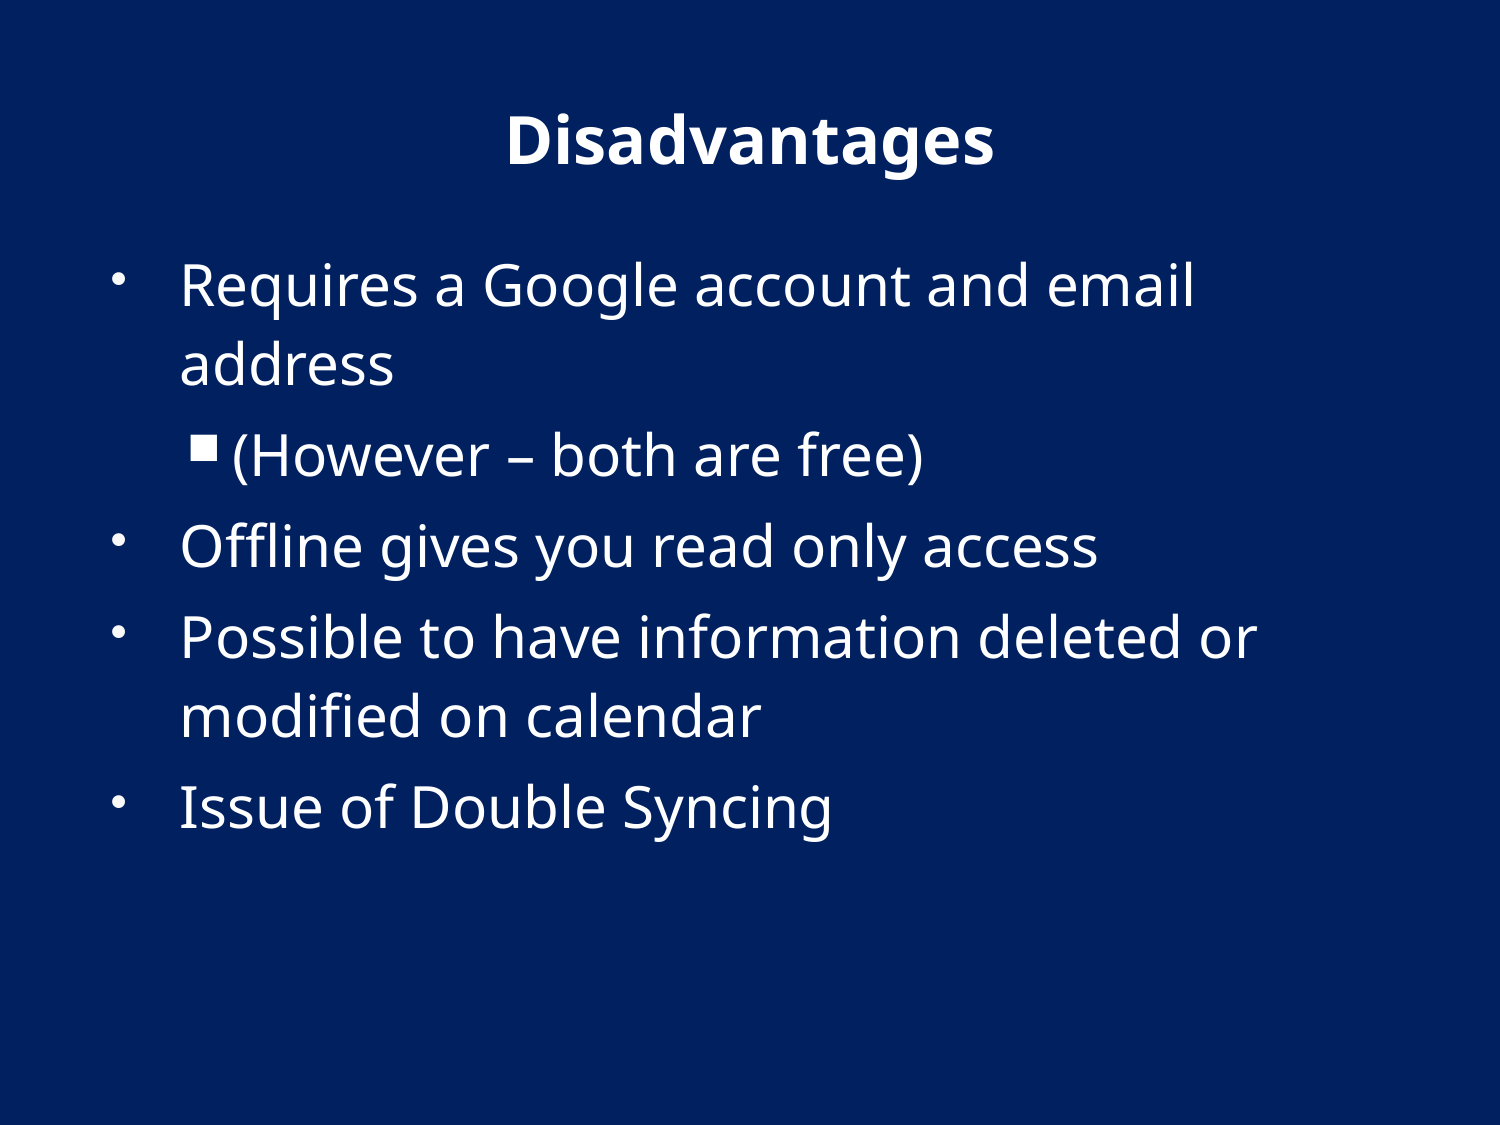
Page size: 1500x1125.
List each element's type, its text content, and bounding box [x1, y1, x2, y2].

list Requires a Google account and email address (However – both are free) Offline gives you read only access Possible to have information deleted or modified on calendar Issue of Double Syncing [75, 236, 1350, 900]
title Disadvantages [75, 44, 1425, 233]
